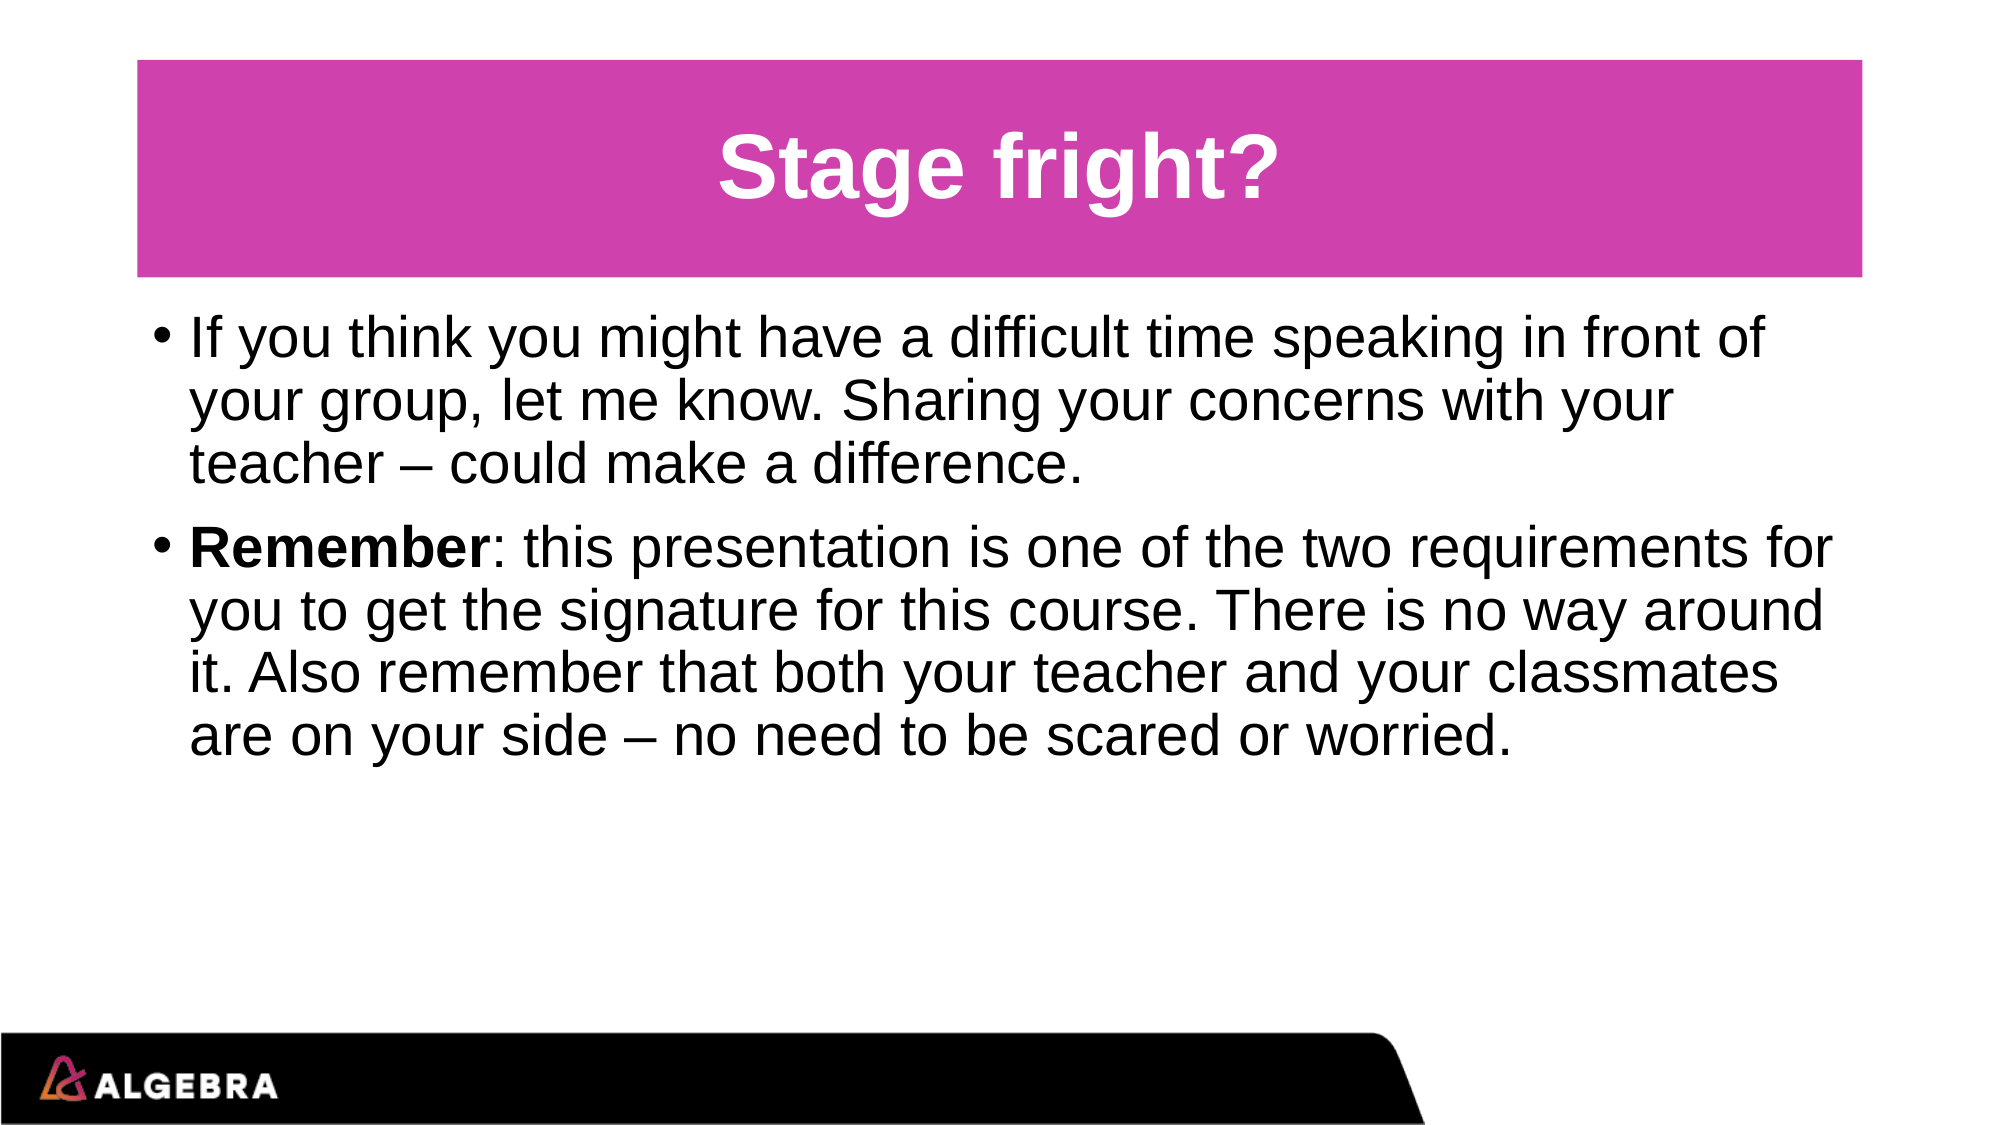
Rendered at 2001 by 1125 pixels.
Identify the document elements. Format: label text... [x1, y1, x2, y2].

title Stage fright? [137, 59, 1863, 278]
list If you think you might have a difficult time speaking in front of your group, let me know. Sharing your concerns with your teacher – could make a difference. Remember: this presentation is one of the two requirements for you to get the signature for this course. There is no way around it. Also remember that both your teacher and your classmates are on your side – no need to be scared or worried. [137, 299, 1863, 1014]
picture [0, 1032, 1425, 1125]
